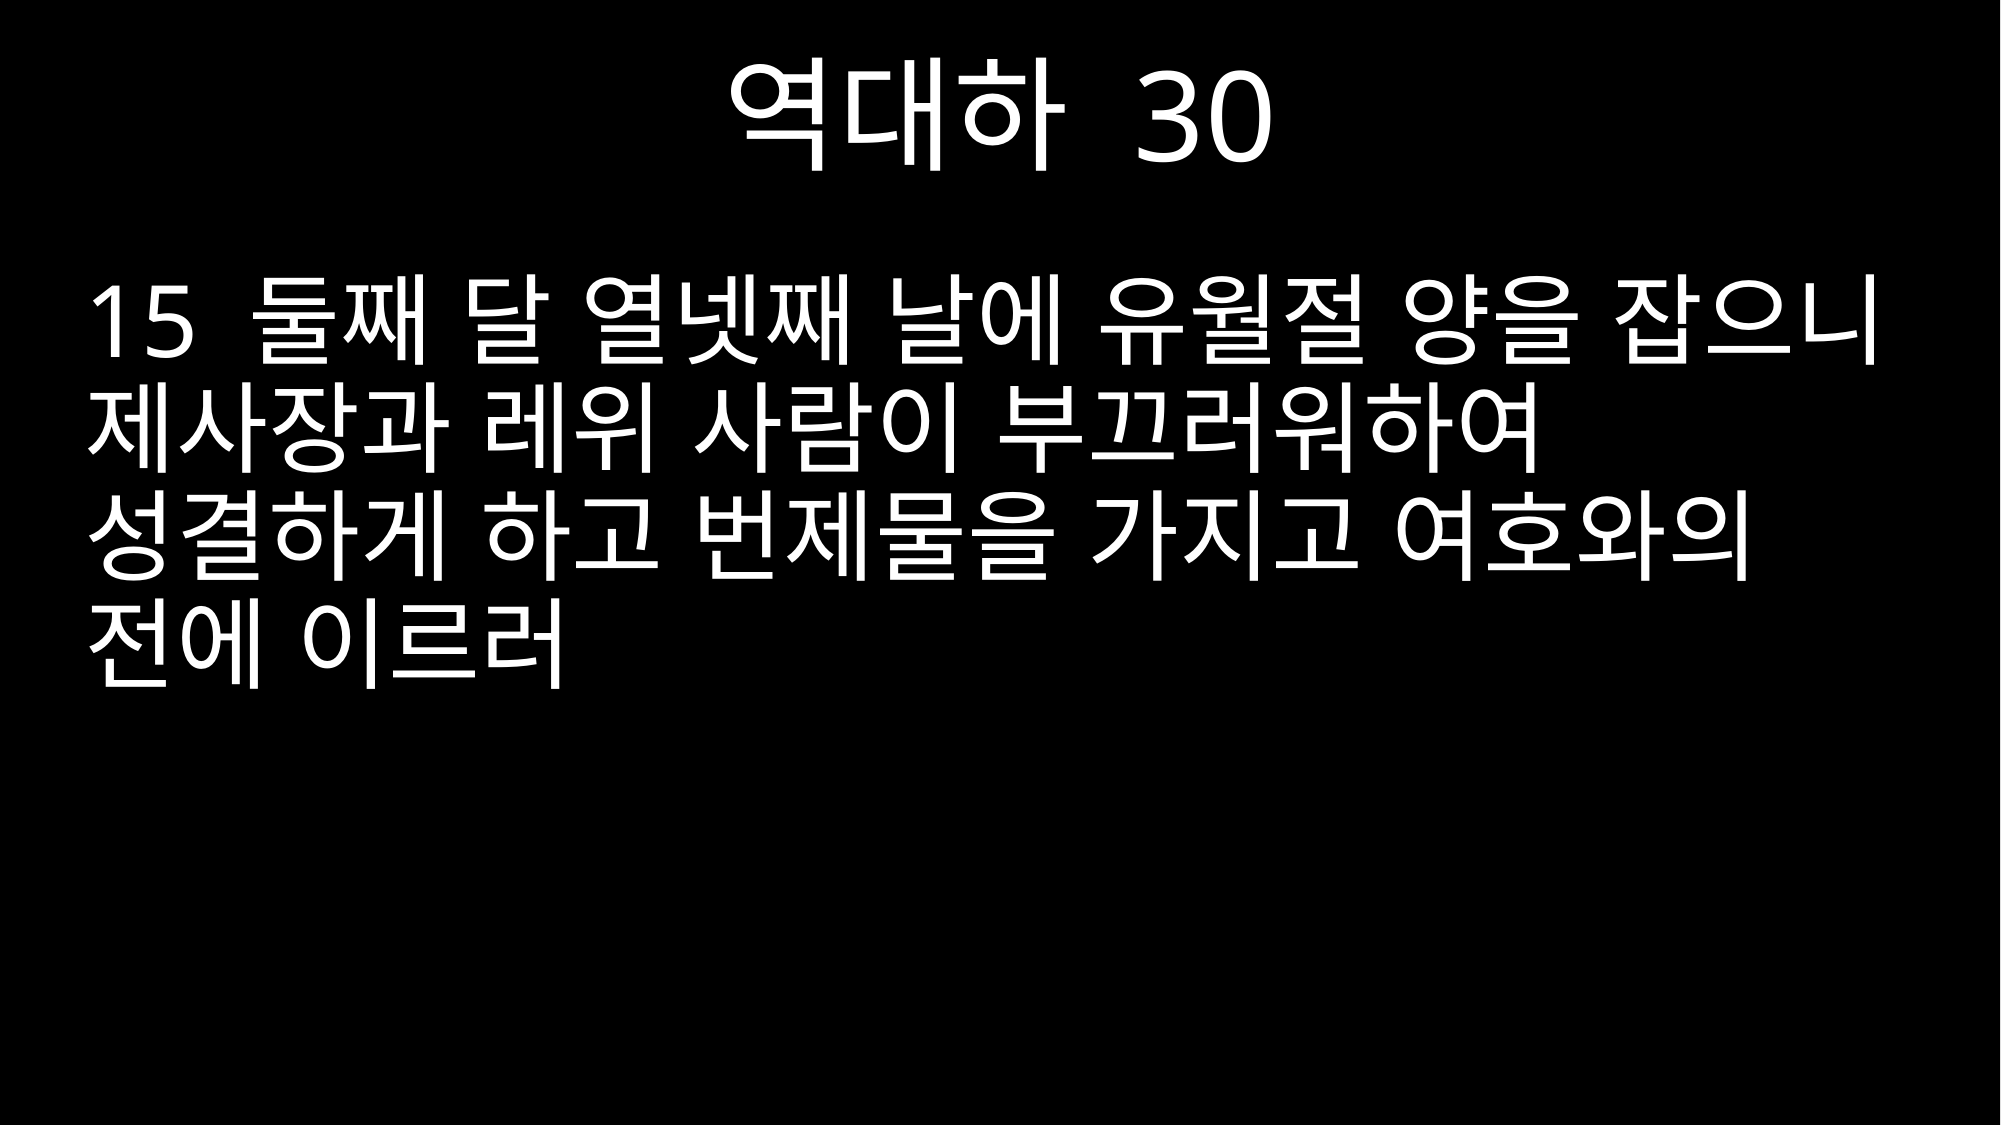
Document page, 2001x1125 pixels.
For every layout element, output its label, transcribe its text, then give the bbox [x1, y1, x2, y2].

picture [0, 0, 2001, 1125]
list 15 둘째 달 열넷째 날에 유월절 양을 잡으니 제사장과 레위 사람이 부끄러워하여 성결하게 하고 번제물을 가지고 여호와의 전에 이르러 [69, 263, 1953, 423]
footer 역대하 30 [0, 32, 2000, 192]
